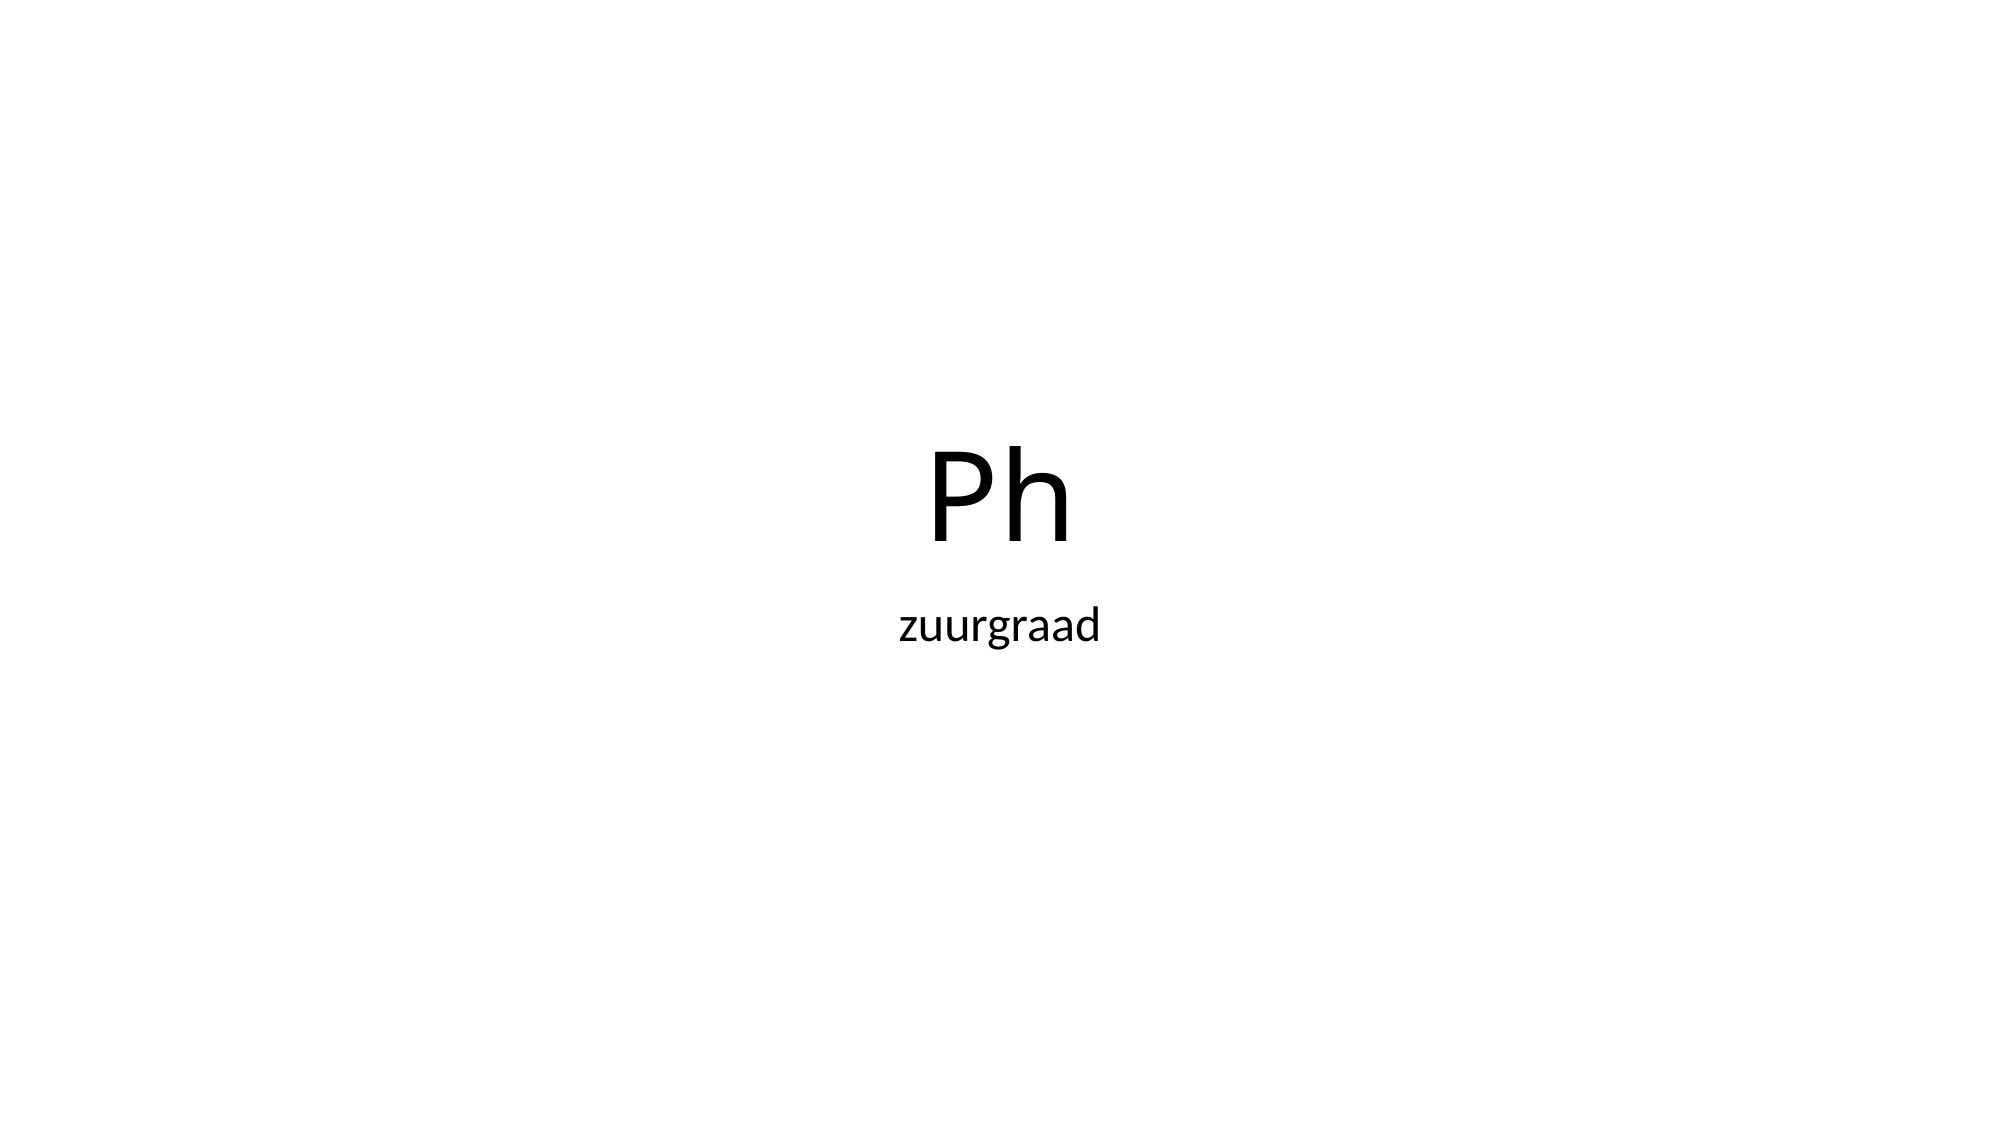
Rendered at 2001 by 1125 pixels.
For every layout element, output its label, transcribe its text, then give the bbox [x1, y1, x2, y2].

title Ph [249, 184, 1750, 576]
subtitle zuurgraad [249, 590, 1750, 863]
